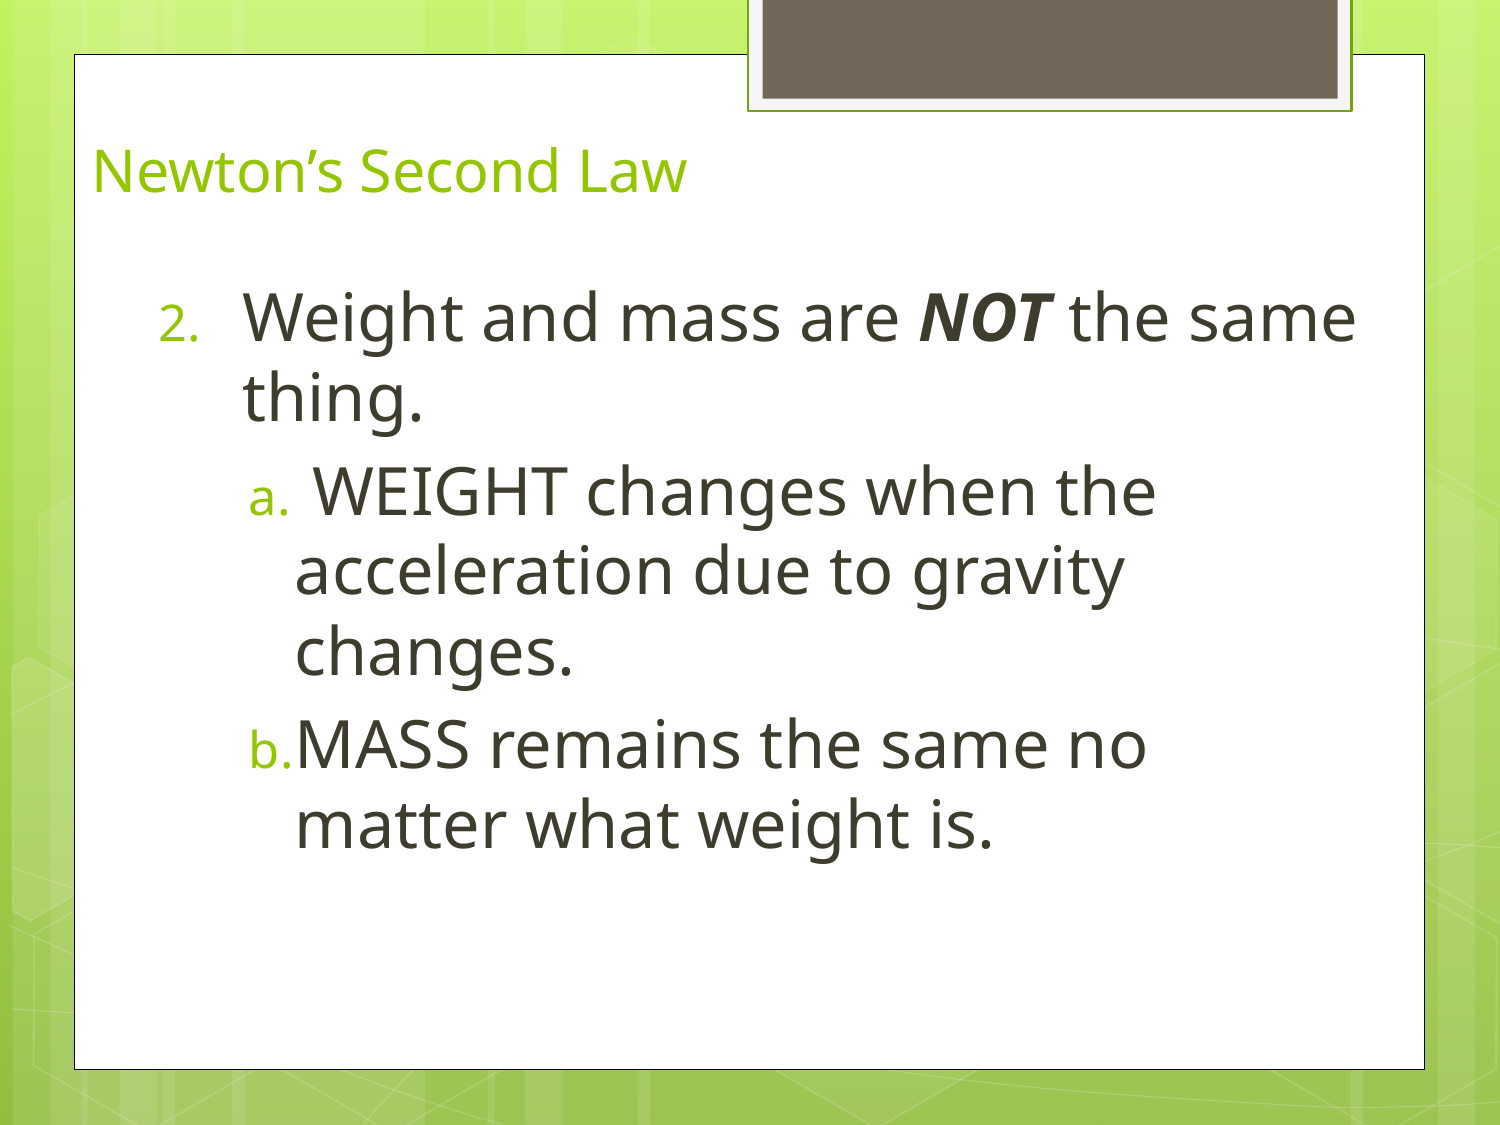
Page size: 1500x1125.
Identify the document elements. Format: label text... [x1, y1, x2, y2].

title Newton’s Second Law [76, 125, 1022, 212]
list Weight and mass are NOT the same thing. WEIGHT changes when the acceleration due to gravity changes. MASS remains the same no matter what weight is. [131, 267, 1388, 900]
